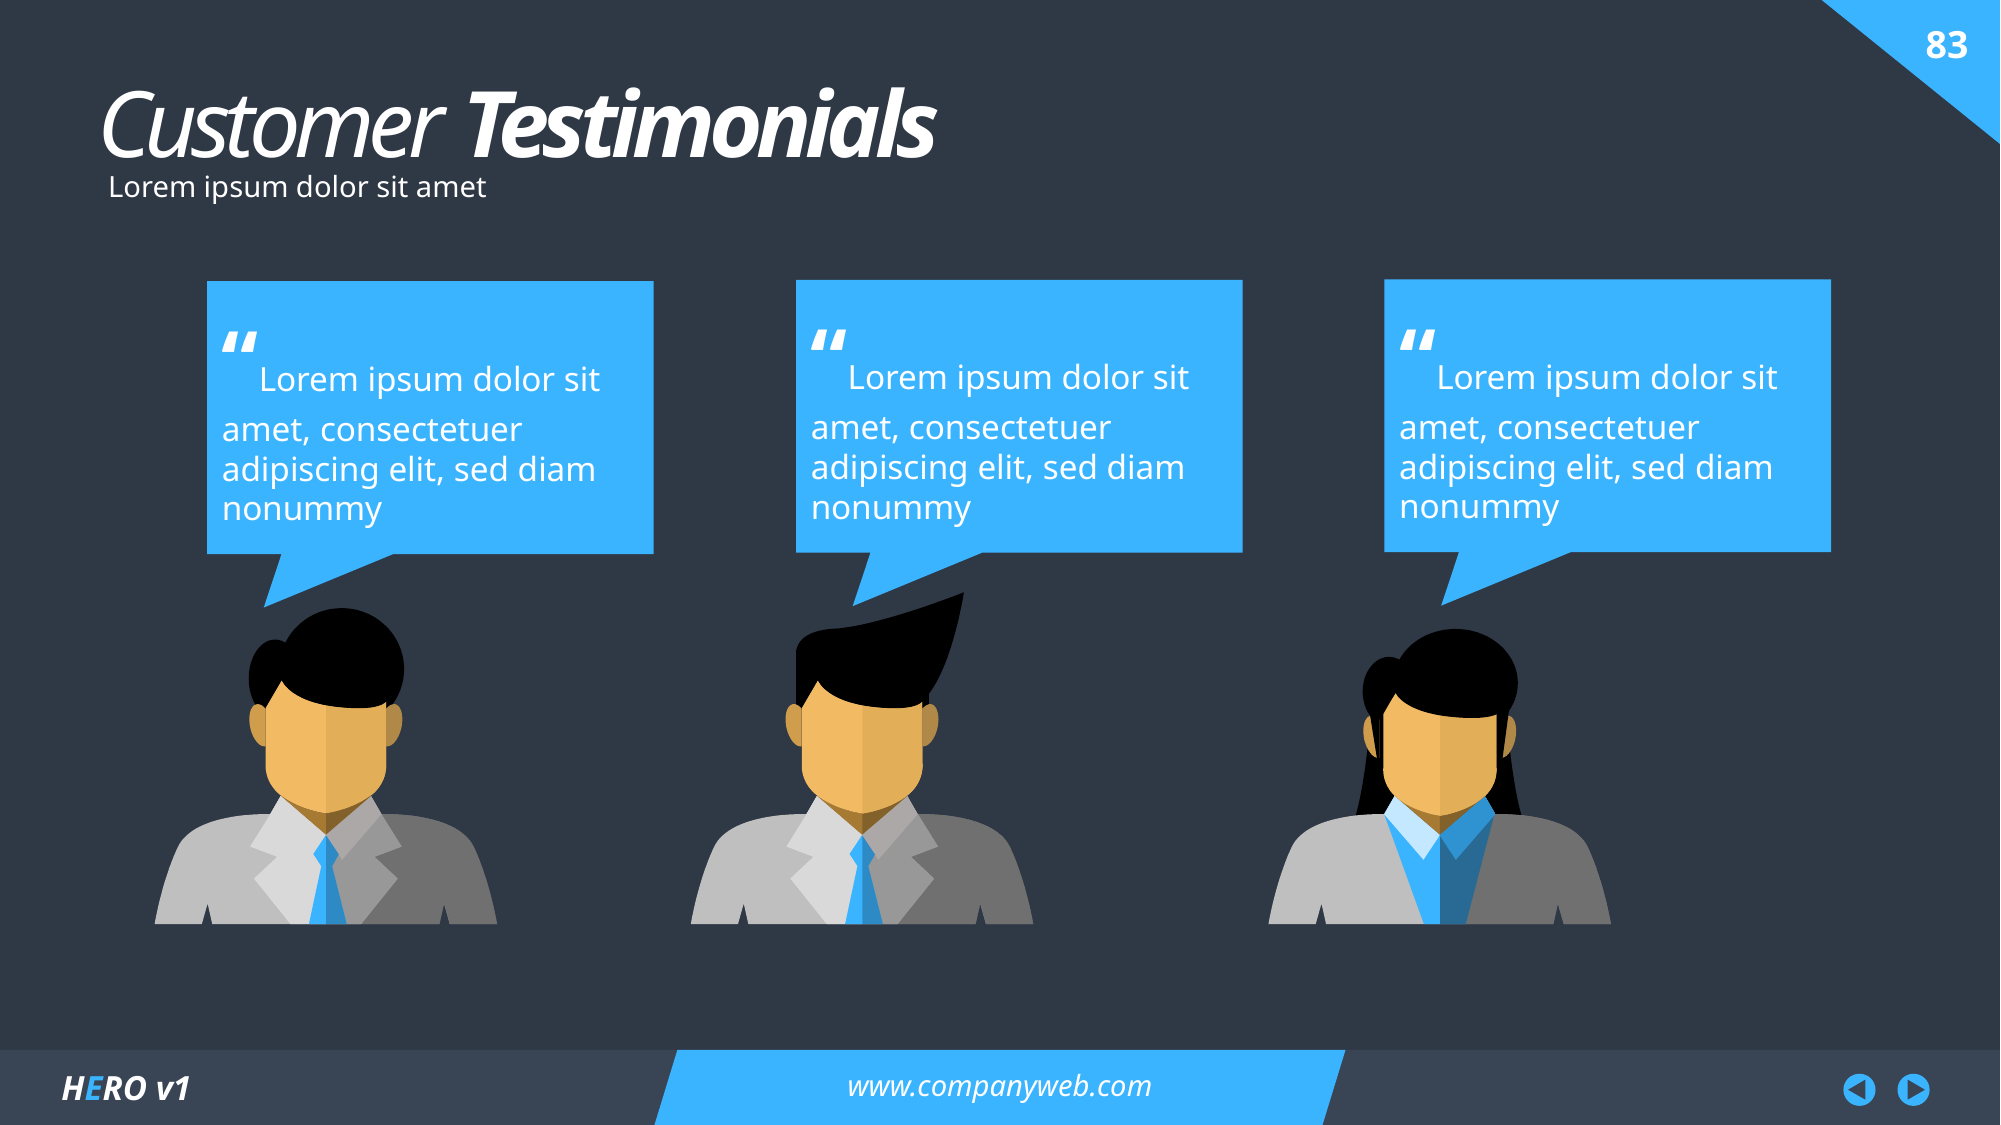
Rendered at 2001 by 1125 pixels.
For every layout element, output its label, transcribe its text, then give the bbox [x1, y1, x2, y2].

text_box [1268, 628, 1611, 925]
text_box “Lorem ipsum dolor sit amet, consectetuer adipiscing elit, sed diam nonummy [206, 280, 655, 608]
text_box Customer Testimonials [82, 74, 1169, 181]
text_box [154, 608, 498, 925]
text_box “Lorem ipsum dolor sit amet, consectetuer adipiscing elit, sed diam nonummy [1383, 278, 1833, 608]
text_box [690, 592, 1034, 925]
text_box “Lorem ipsum dolor sit amet, consectetuer adipiscing elit, sed diam nonummy [794, 278, 1244, 592]
text_box Lorem ipsum dolor sit amet [93, 169, 785, 207]
